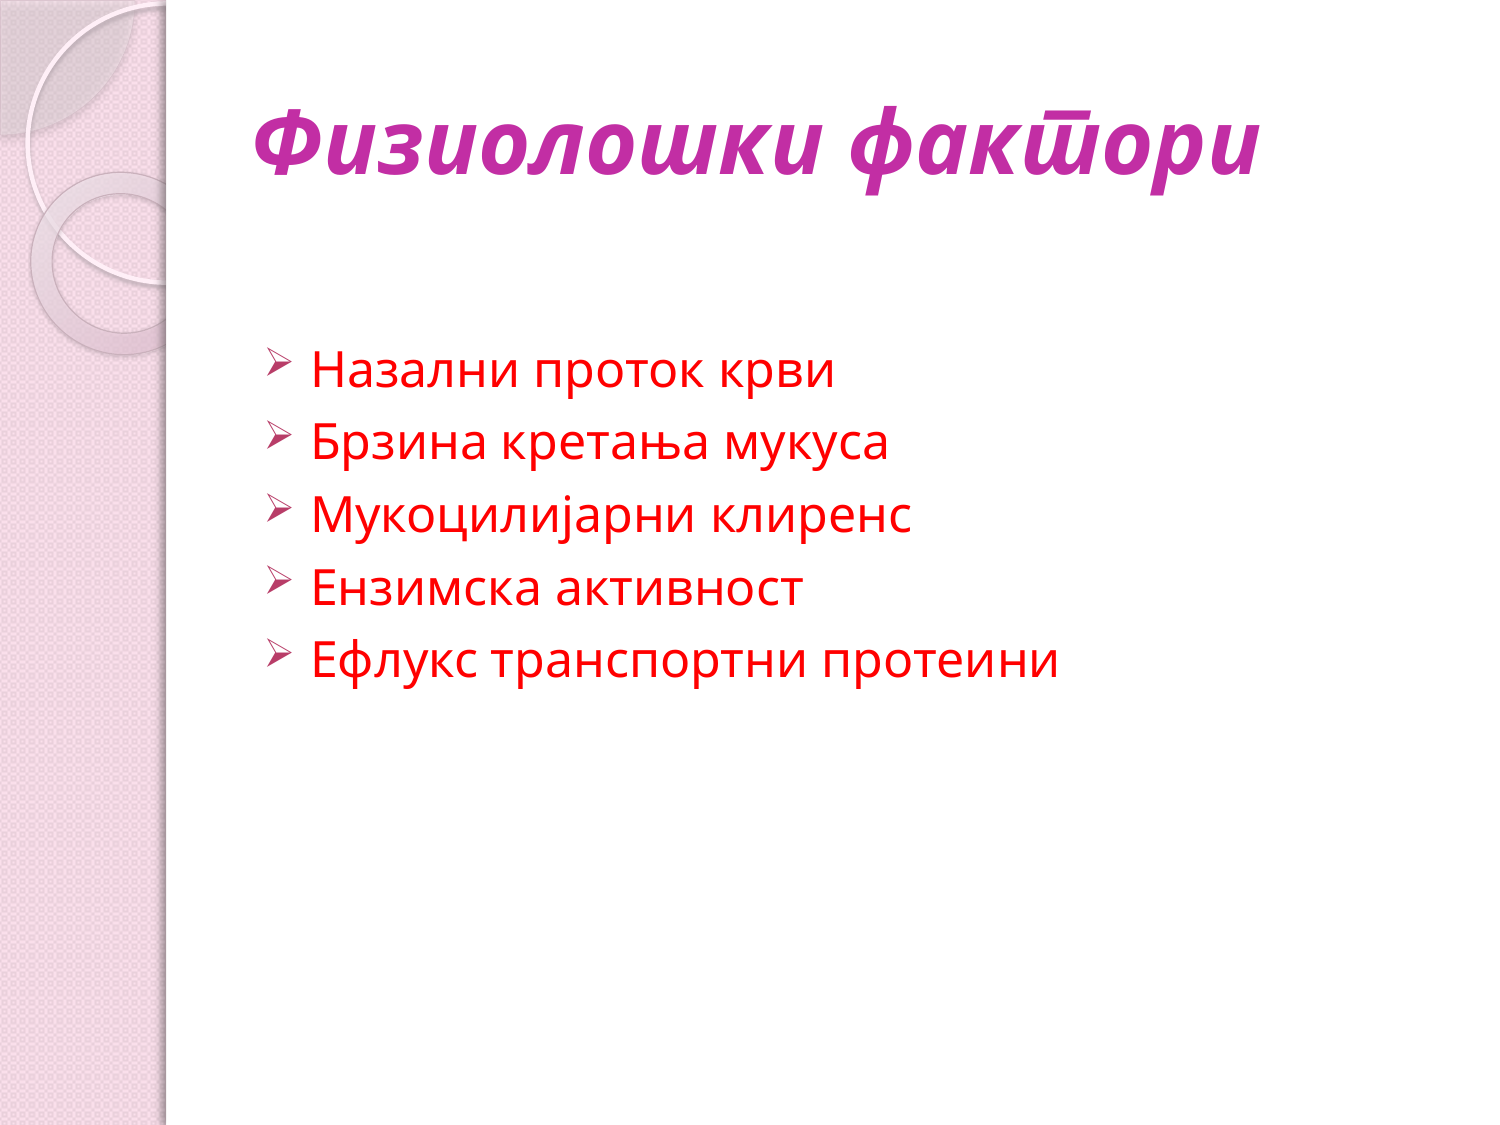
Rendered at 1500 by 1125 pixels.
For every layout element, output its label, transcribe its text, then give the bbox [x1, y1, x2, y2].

title Физиолошки фактори [235, 45, 1466, 233]
list Назални проток крви Брзина кретања мукуса Мукоцилијарни клиренс Ензимска активност Ефлукс транспортни протеини [235, 237, 1466, 1025]
